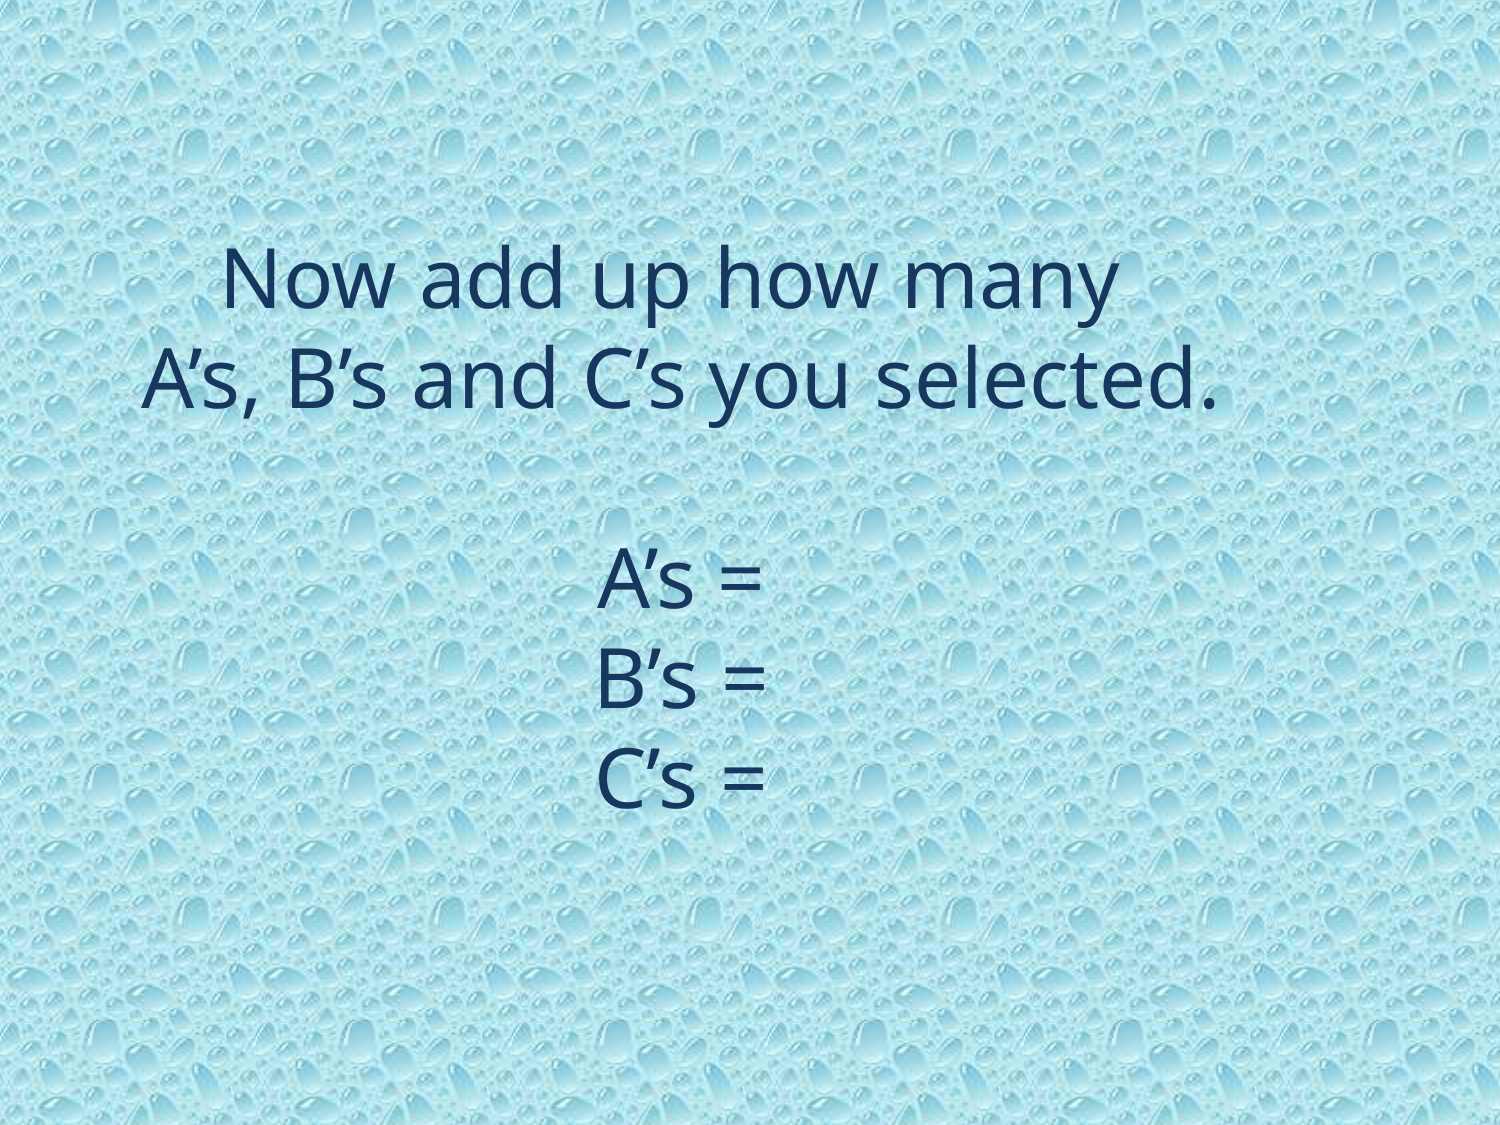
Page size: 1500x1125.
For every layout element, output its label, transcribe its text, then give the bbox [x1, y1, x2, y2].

picture [0, 0, 1500, 1125]
text_box Now add up how many A’s, B’s and C’s you selected. A’s = B’s = C’s = [0, 217, 1363, 833]
